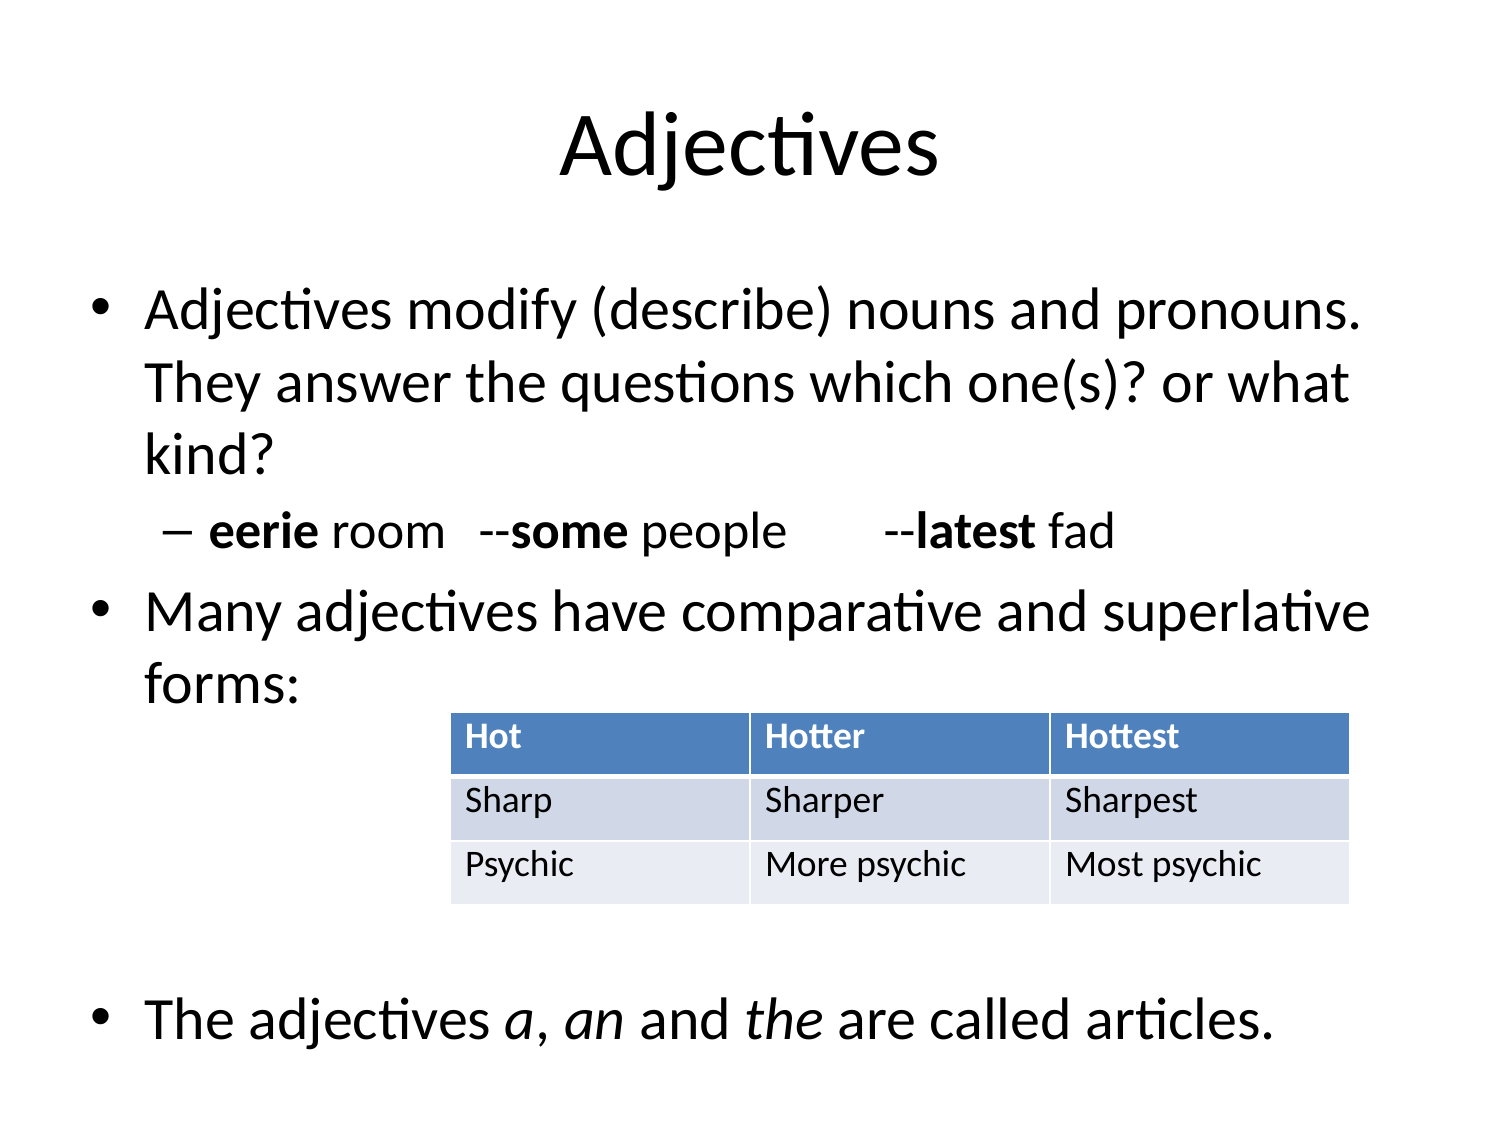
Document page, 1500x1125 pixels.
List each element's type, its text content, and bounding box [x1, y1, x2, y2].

list Adjectives modify (describe) nouns and pronouns. They answer the questions which one(s)? or what kind? eerie room --some people --latest fad Many adjectives have comparative and superlative forms: The adjectives a, an and the are called articles. [75, 262, 1425, 1063]
table_header Hottest [1051, 713, 1349, 774]
table_header Hotter [751, 713, 1049, 774]
table_cell Sharper [751, 779, 1049, 840]
title Adjectives [75, 45, 1425, 233]
table_cell Sharpest [1051, 779, 1349, 840]
table_cell Sharp [451, 779, 749, 840]
table_cell Psychic [451, 842, 749, 904]
table_header Hot [451, 713, 749, 774]
table_cell Most psychic [1051, 842, 1349, 904]
table_cell More psychic [751, 842, 1049, 904]
